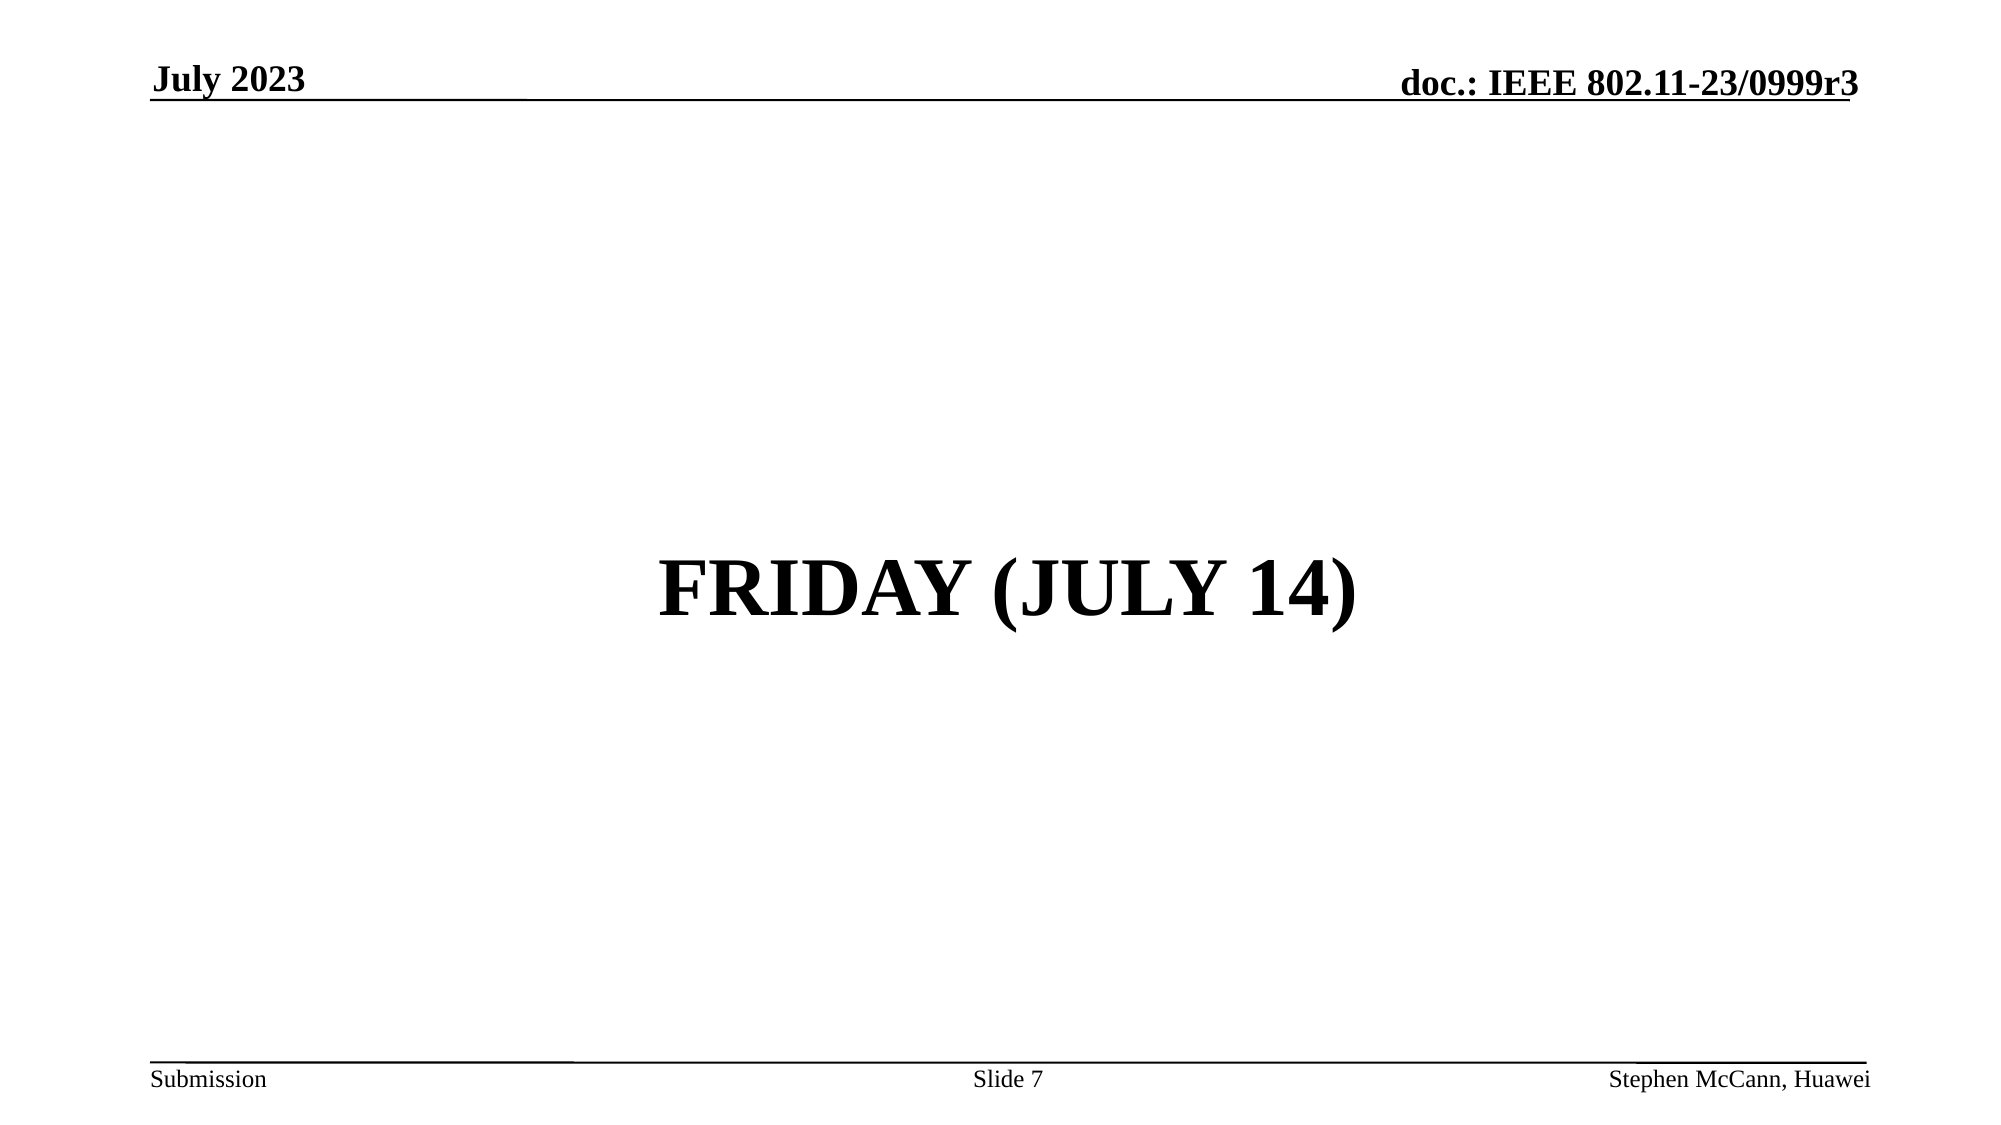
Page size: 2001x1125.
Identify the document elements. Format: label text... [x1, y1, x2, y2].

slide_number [152, 54, 563, 100]
slide_number Slide 7 [950, 1061, 1067, 1123]
title FRIDAY (July 14) [157, 524, 1859, 749]
footer Stephen McCann, Huawei [1174, 1061, 1872, 1093]
